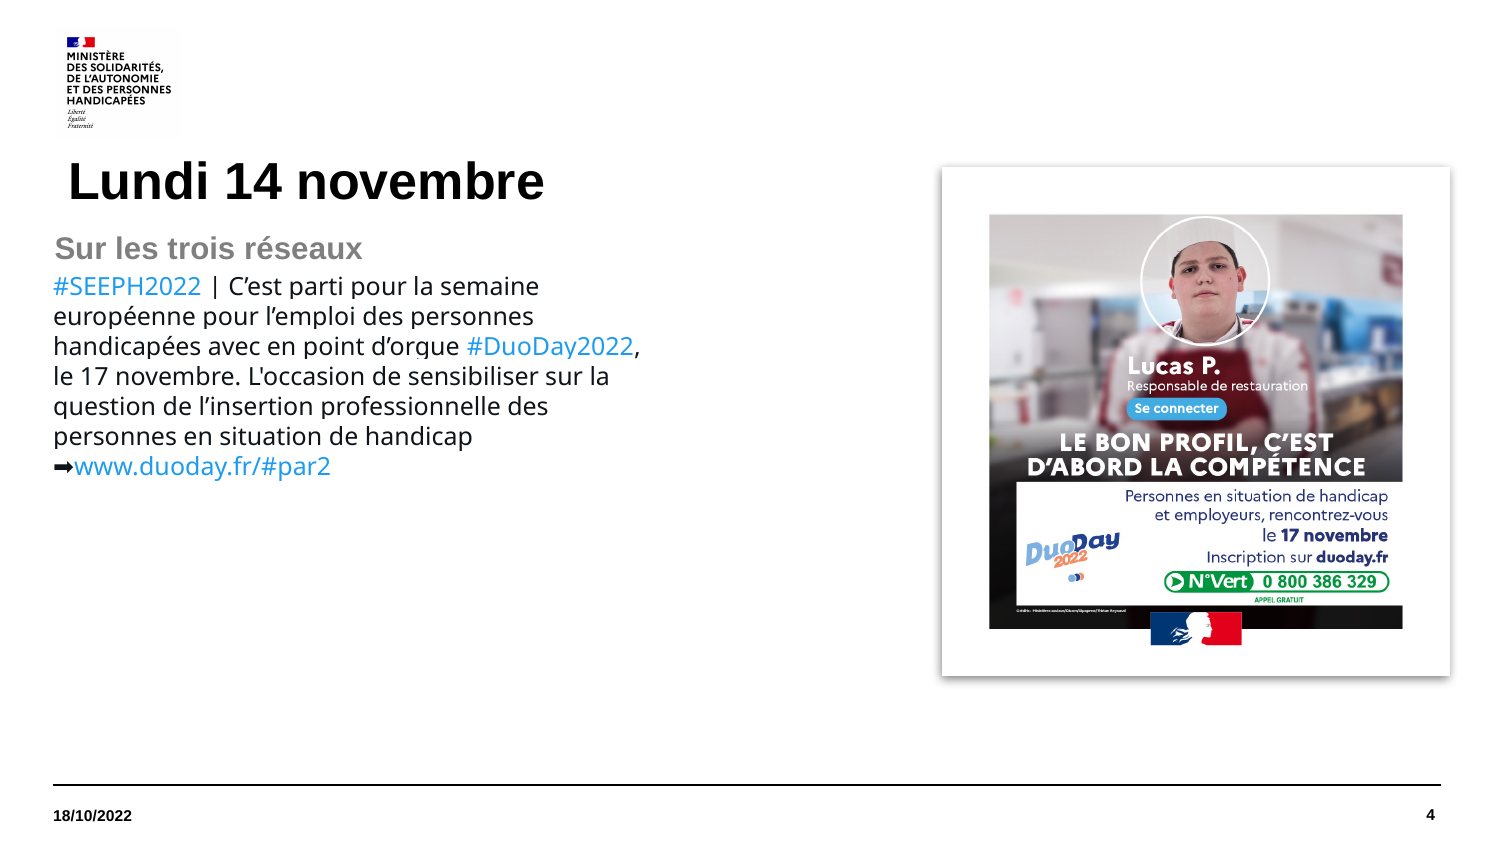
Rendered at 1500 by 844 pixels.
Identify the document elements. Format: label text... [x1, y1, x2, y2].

title Lundi 14 novembre [53, 138, 1436, 227]
list #SEEPH2022 | C’est parti pour la semaine européenne pour l’emploi des personnes handicapées avec en point d’orgue #DuoDay2022, le 17 novembre. L'occasion de sensibiliser sur la question de l’insertion professionnelle des personnes en situation de handicap ➡️www.duoday.fr/#par2 [53, 270, 656, 744]
list Sur les trois réseaux [53, 228, 934, 269]
slide_number 4 [1213, 784, 1436, 844]
picture [942, 167, 1451, 676]
picture [57, 27, 181, 138]
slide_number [53, 787, 246, 844]
